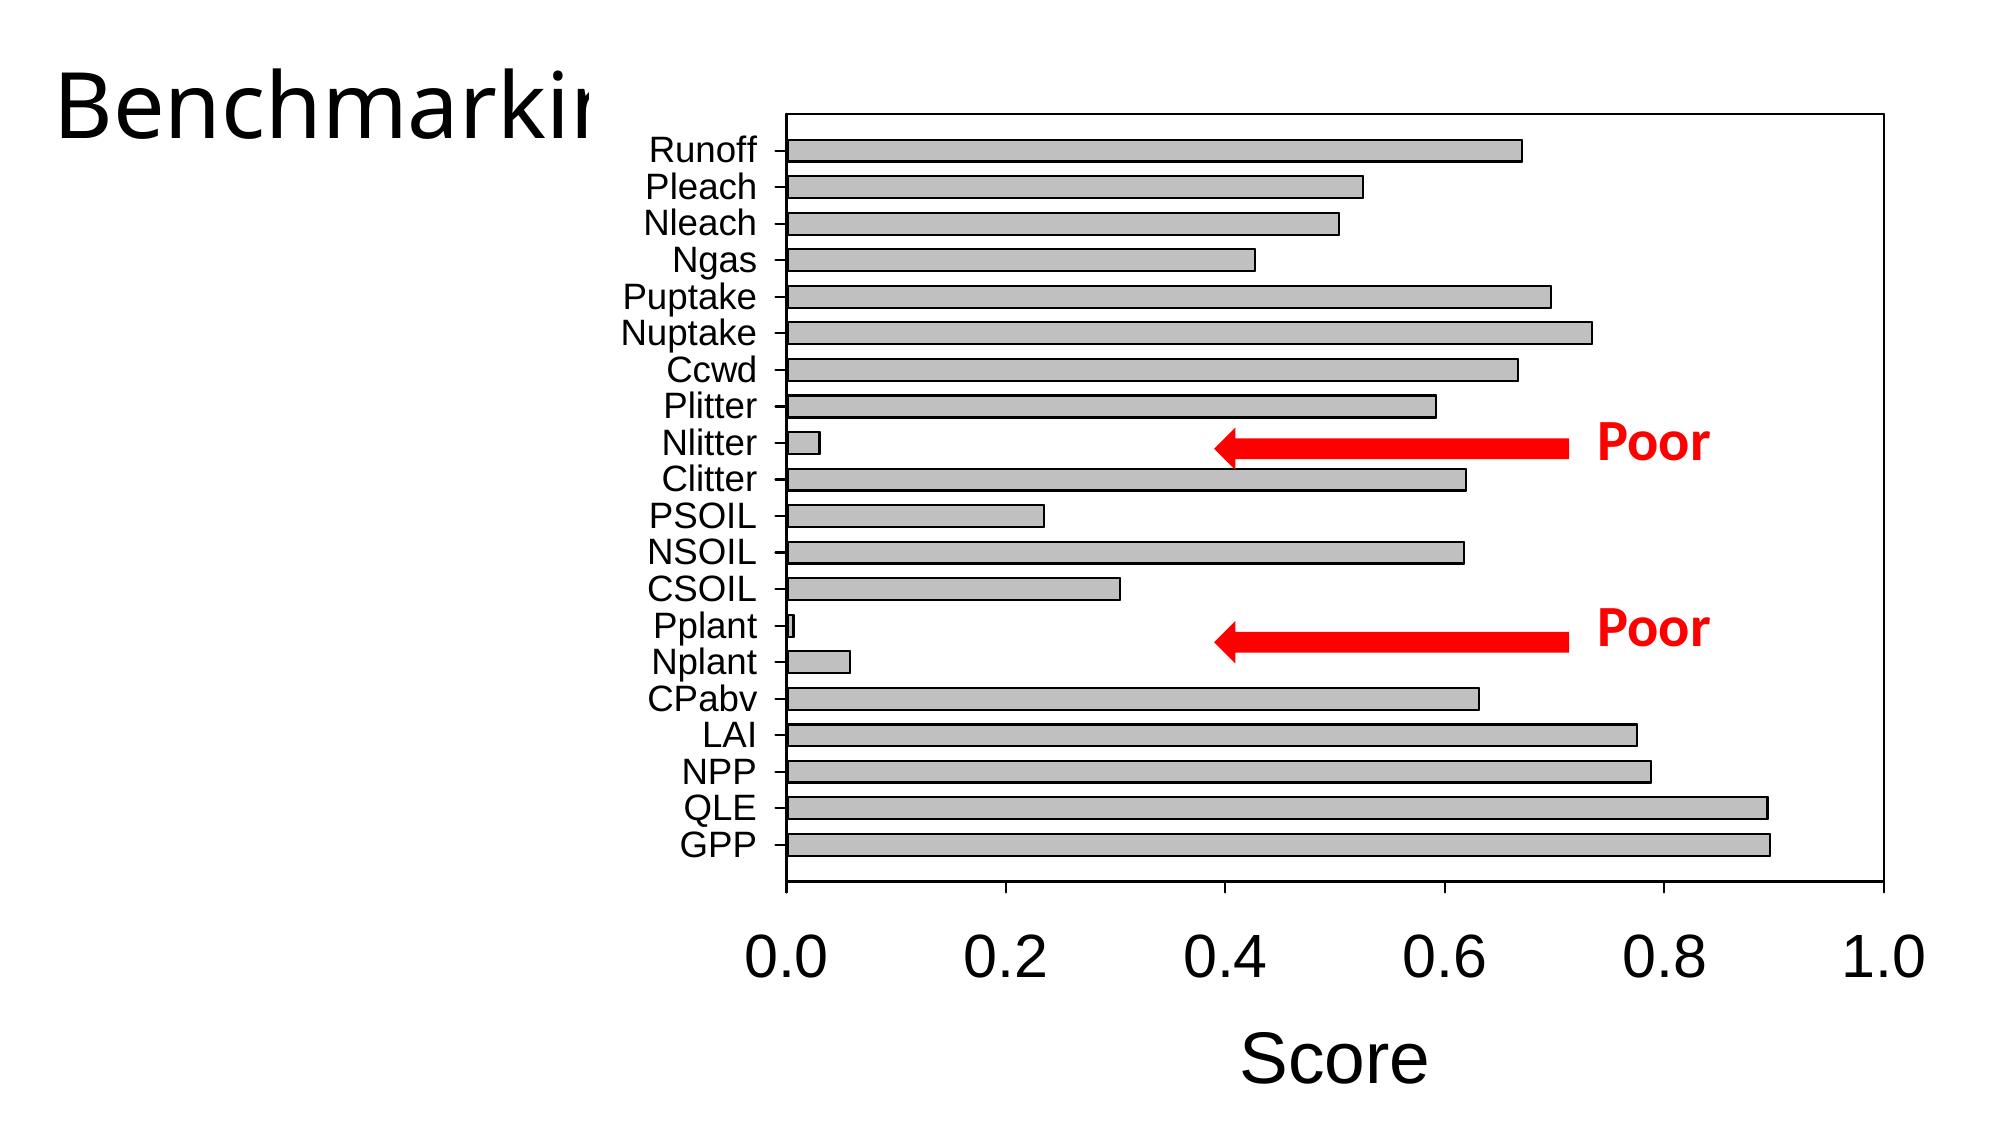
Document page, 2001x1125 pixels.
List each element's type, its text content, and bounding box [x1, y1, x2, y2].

title Benchmarking [38, 0, 588, 218]
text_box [588, 0, 1942, 1105]
